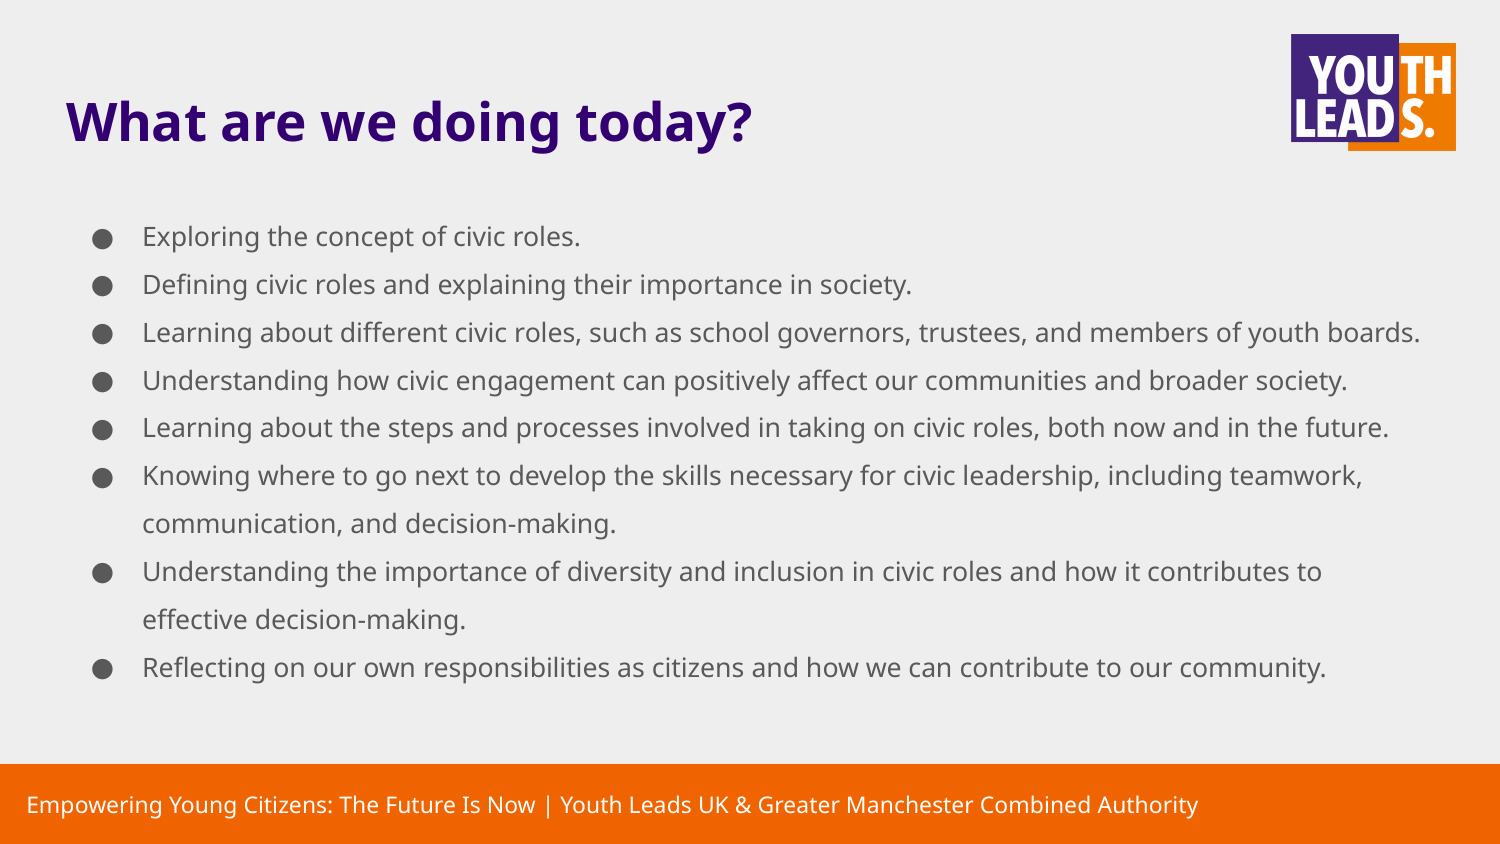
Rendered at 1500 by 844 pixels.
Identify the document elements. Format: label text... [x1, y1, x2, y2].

title What are we doing today? [51, 72, 1449, 167]
picture [1291, 34, 1456, 151]
list Exploring the concept of civic roles. Defining civic roles and explaining their importance in society. Learning about different civic roles, such as school governors, trustees, and members of youth boards. Understanding how civic engagement can positively affect our communities and broader society. Learning about the steps and processes involved in taking on civic roles, both now and in the future. Knowing where to go next to develop the skills necessary for civic leadership, including teamwork, communication, and decision-making. Understanding the importance of diversity and inclusion in civic roles and how it contributes to effective decision-making. Reflecting on our own responsibilities as citizens and how we can contribute to our community. [51, 189, 1449, 750]
